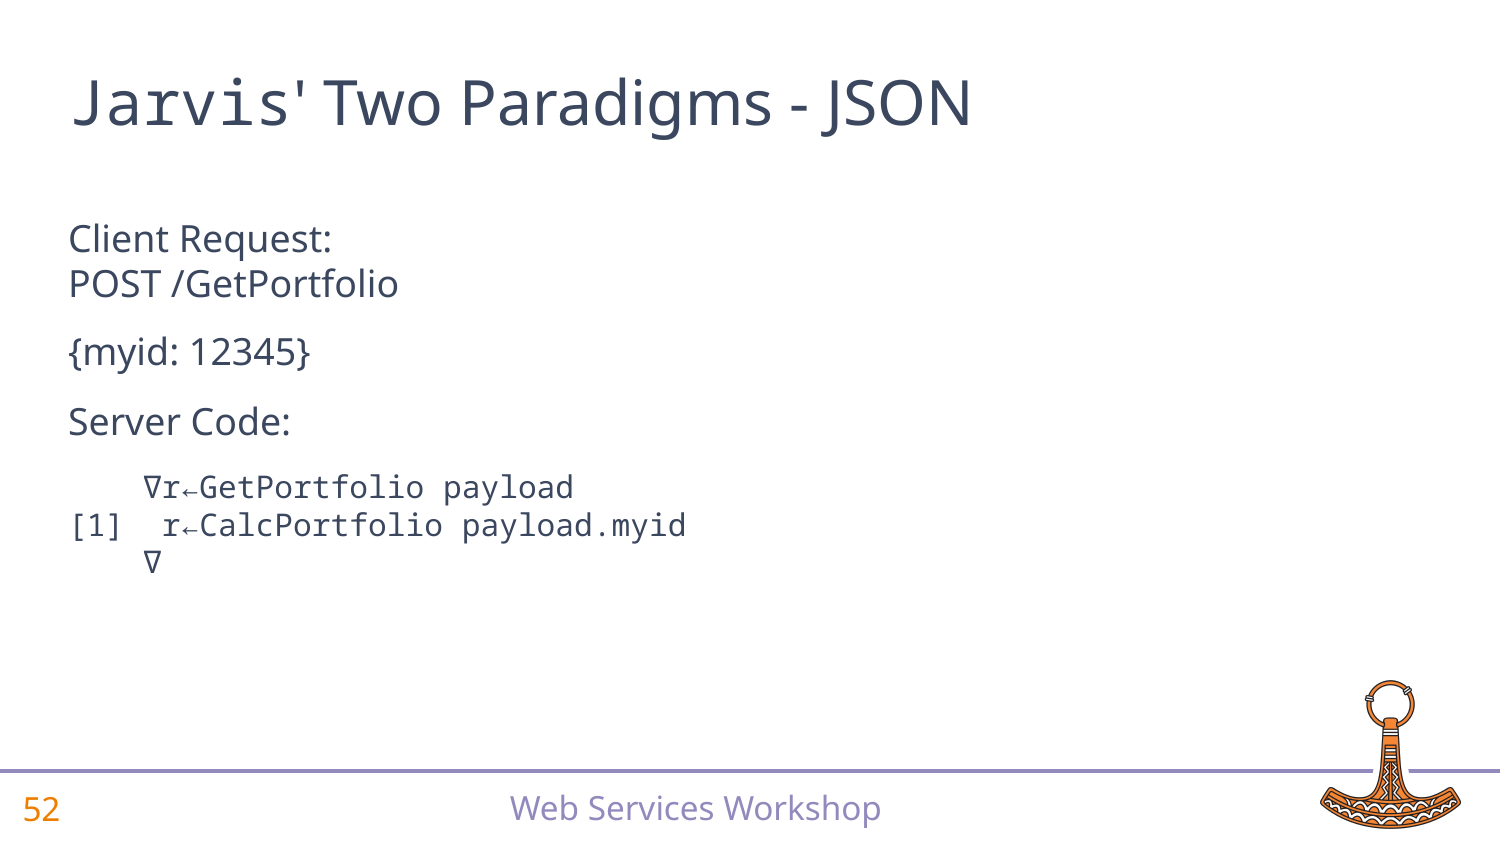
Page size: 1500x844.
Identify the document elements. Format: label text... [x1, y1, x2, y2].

list Client Request: POST /GetPortfolio {myid: 12345} Server Code: ∇r←GetPortfolio payload [1] r←CalcPortfolio payload.myid ∇ [53, 207, 1453, 740]
picture [1320, 680, 1461, 829]
title Jarvis' Two Paradigms - JSON [53, 43, 1203, 157]
